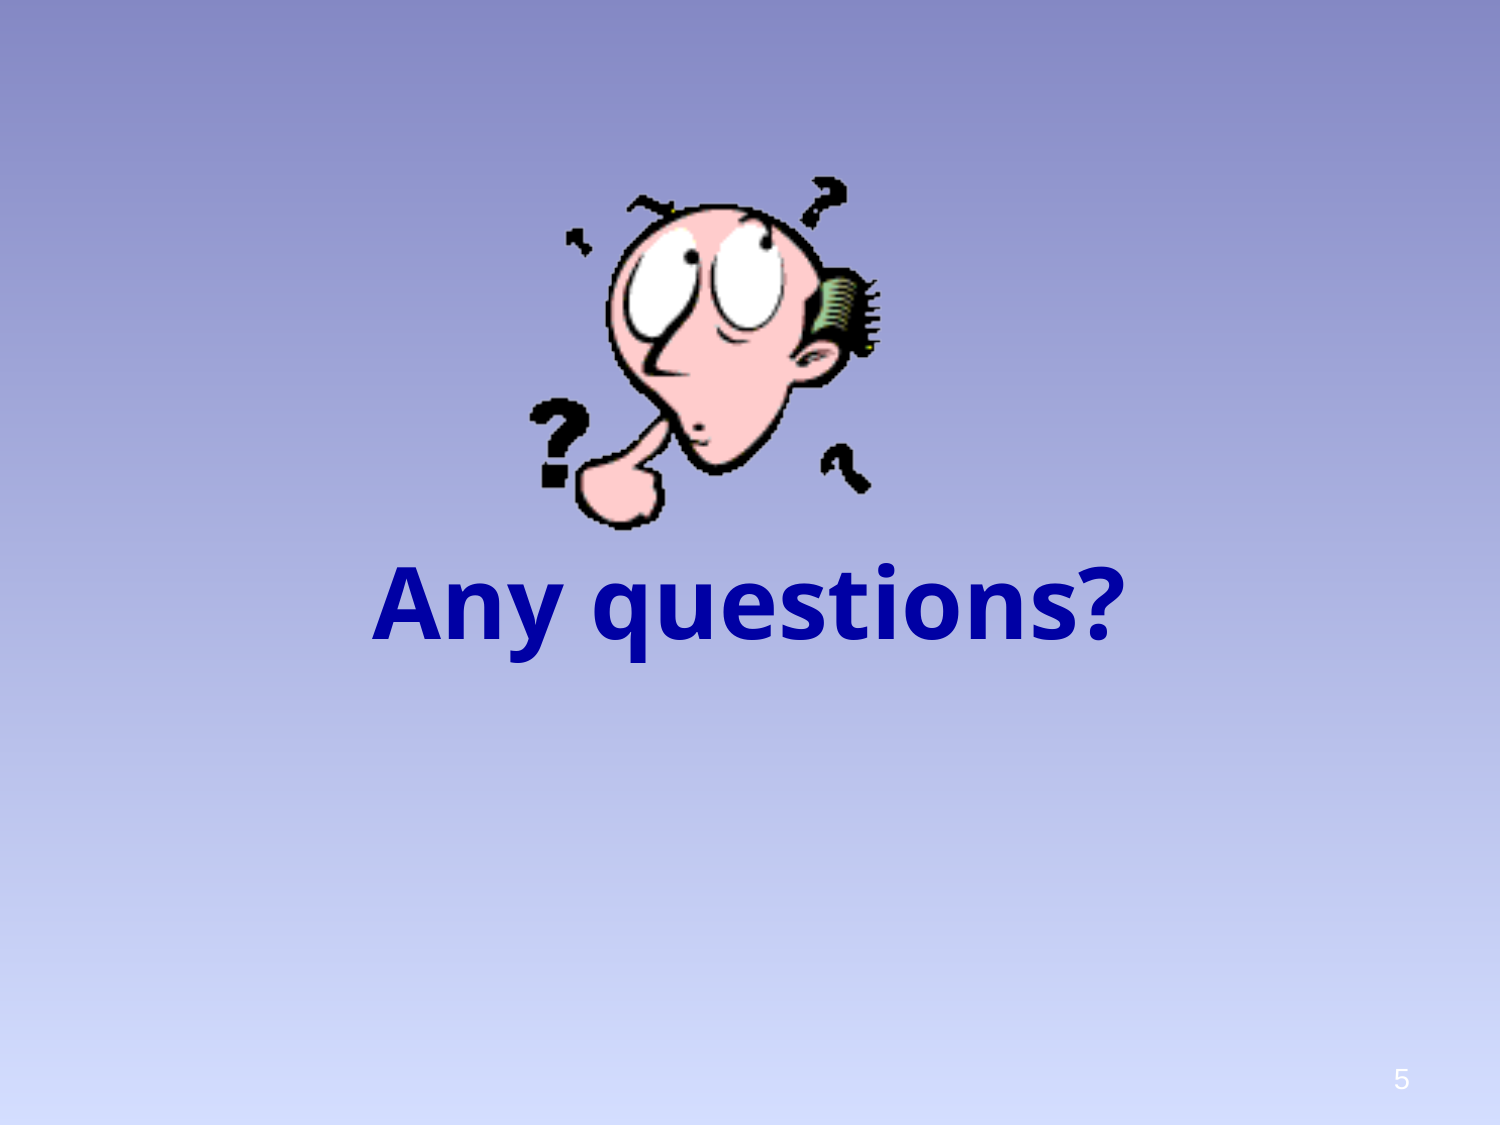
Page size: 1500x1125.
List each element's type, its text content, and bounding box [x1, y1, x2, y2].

title Any questions? [74, 99, 1426, 1101]
picture [512, 162, 901, 551]
